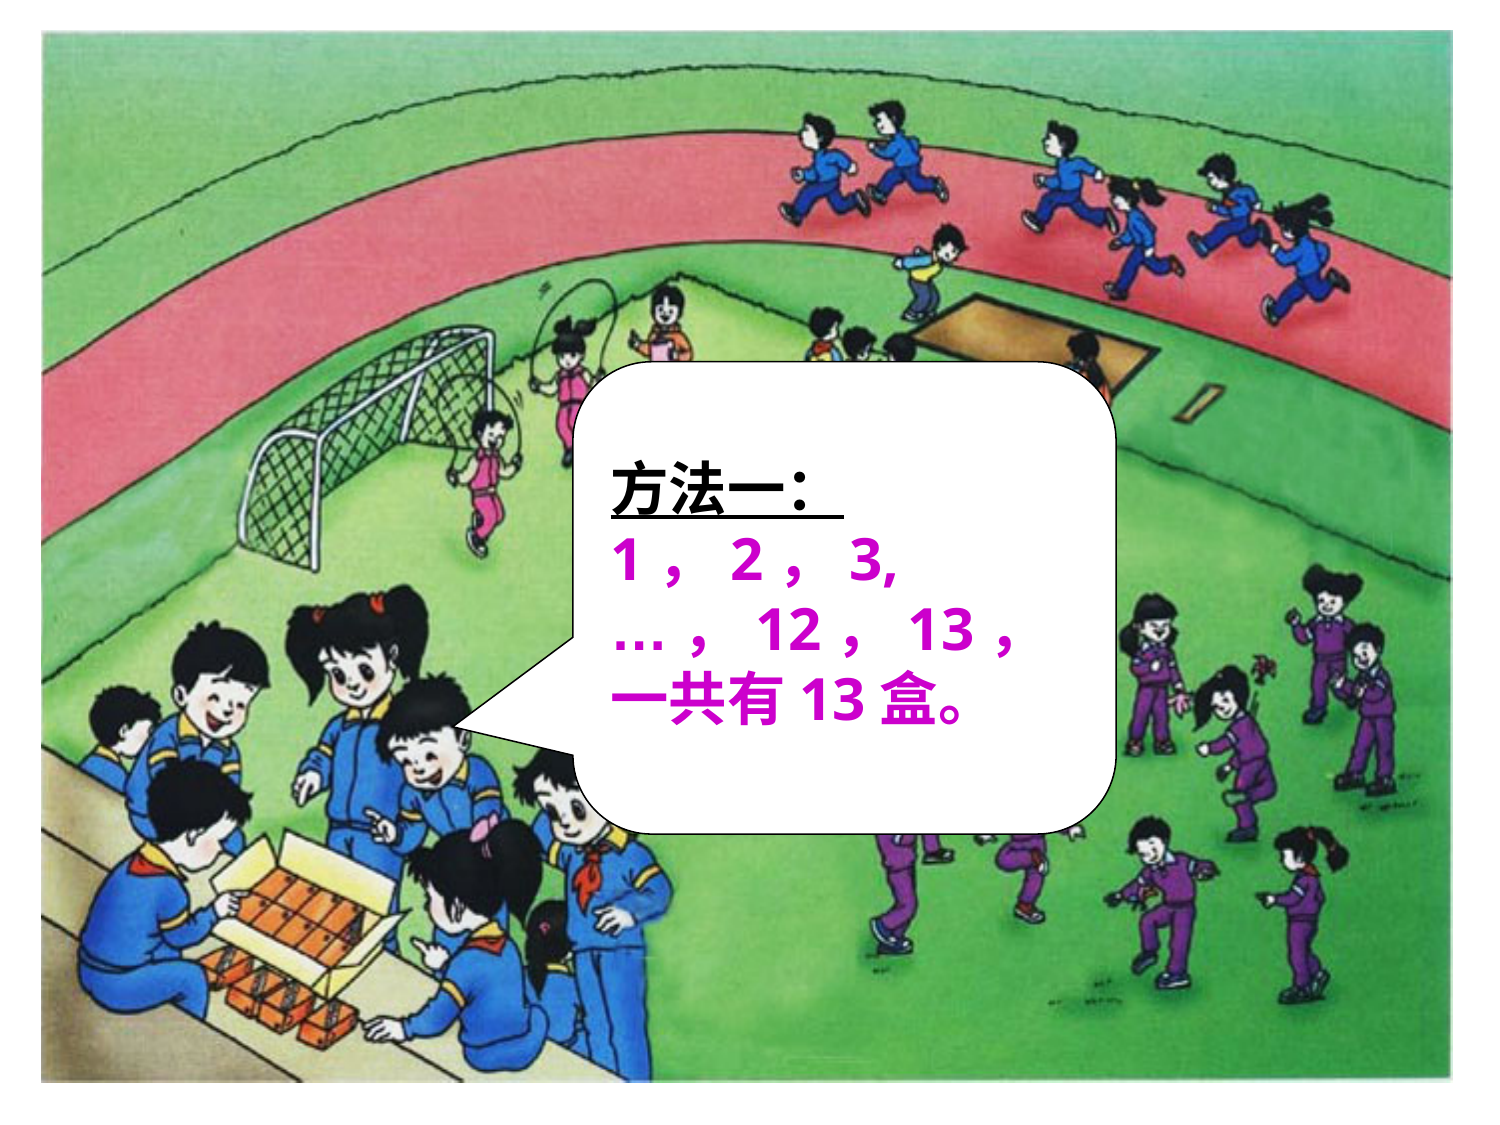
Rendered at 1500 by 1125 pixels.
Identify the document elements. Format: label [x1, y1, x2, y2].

picture [41, 30, 1453, 1083]
